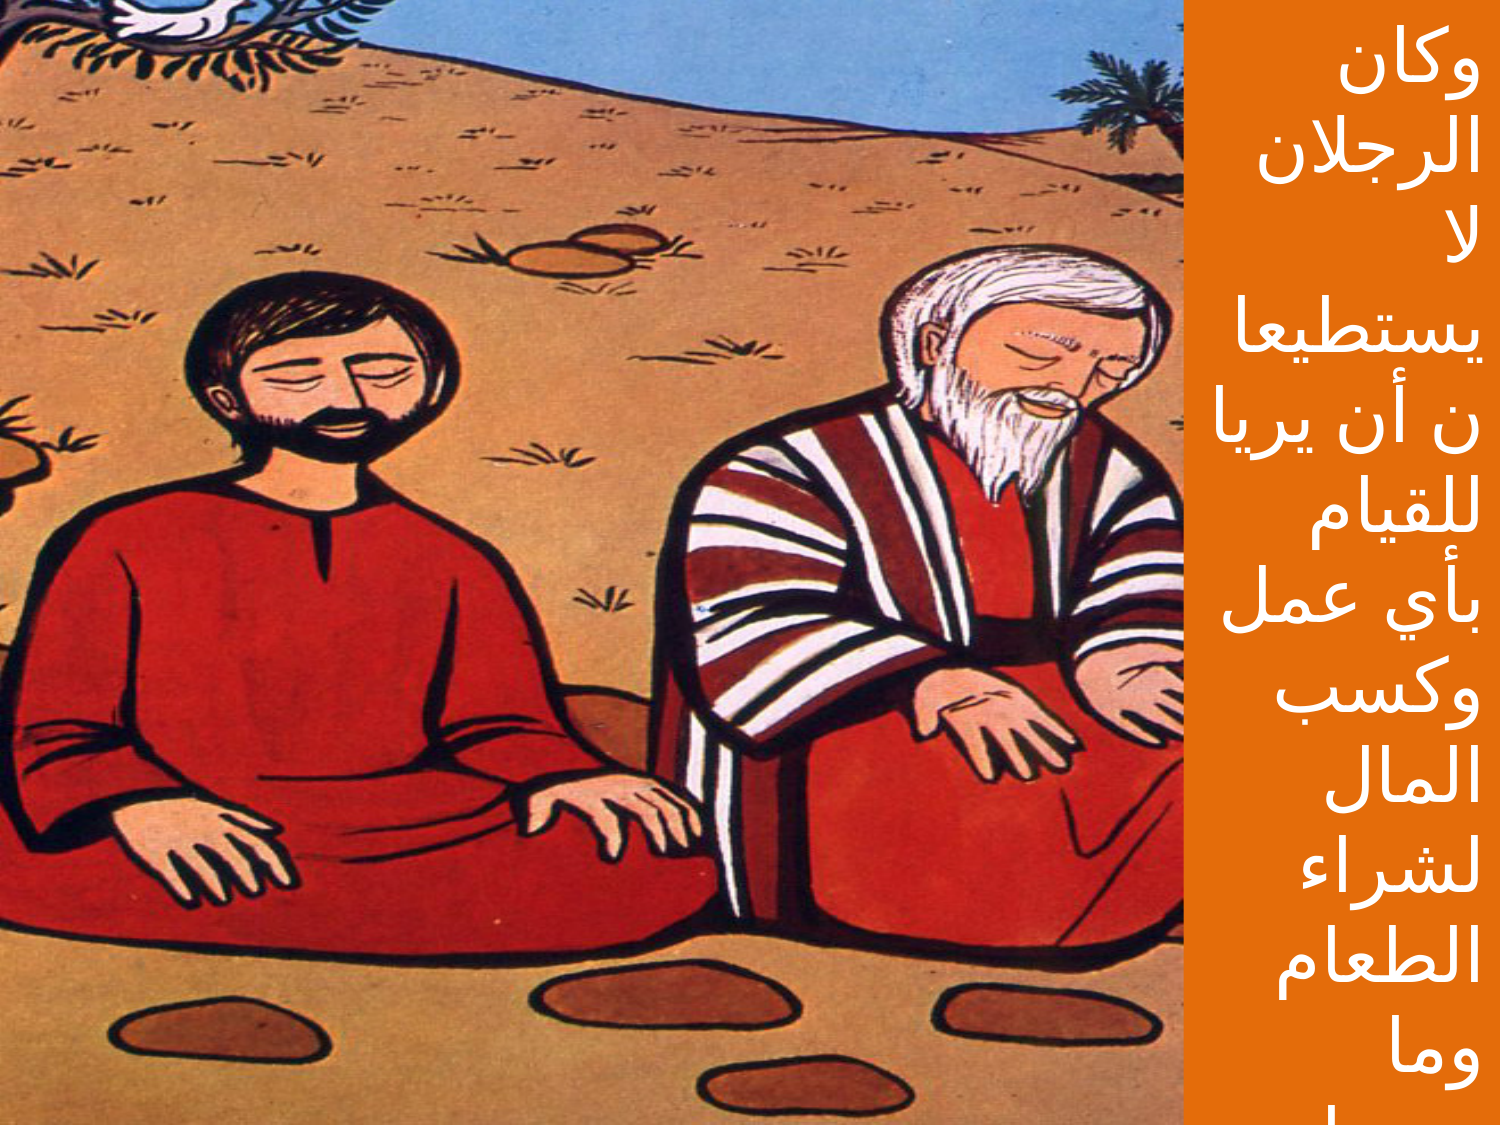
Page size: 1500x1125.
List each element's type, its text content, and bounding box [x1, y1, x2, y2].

picture [0, 0, 1184, 1125]
text_box وكان الرجلان لا يستطيعان أن يريا للقيام بأي عمل وكسب المال لشراء الطعام وما يحتجان اليه من ثياب لأنهما كانا أعميين. [1185, 0, 1500, 1125]
